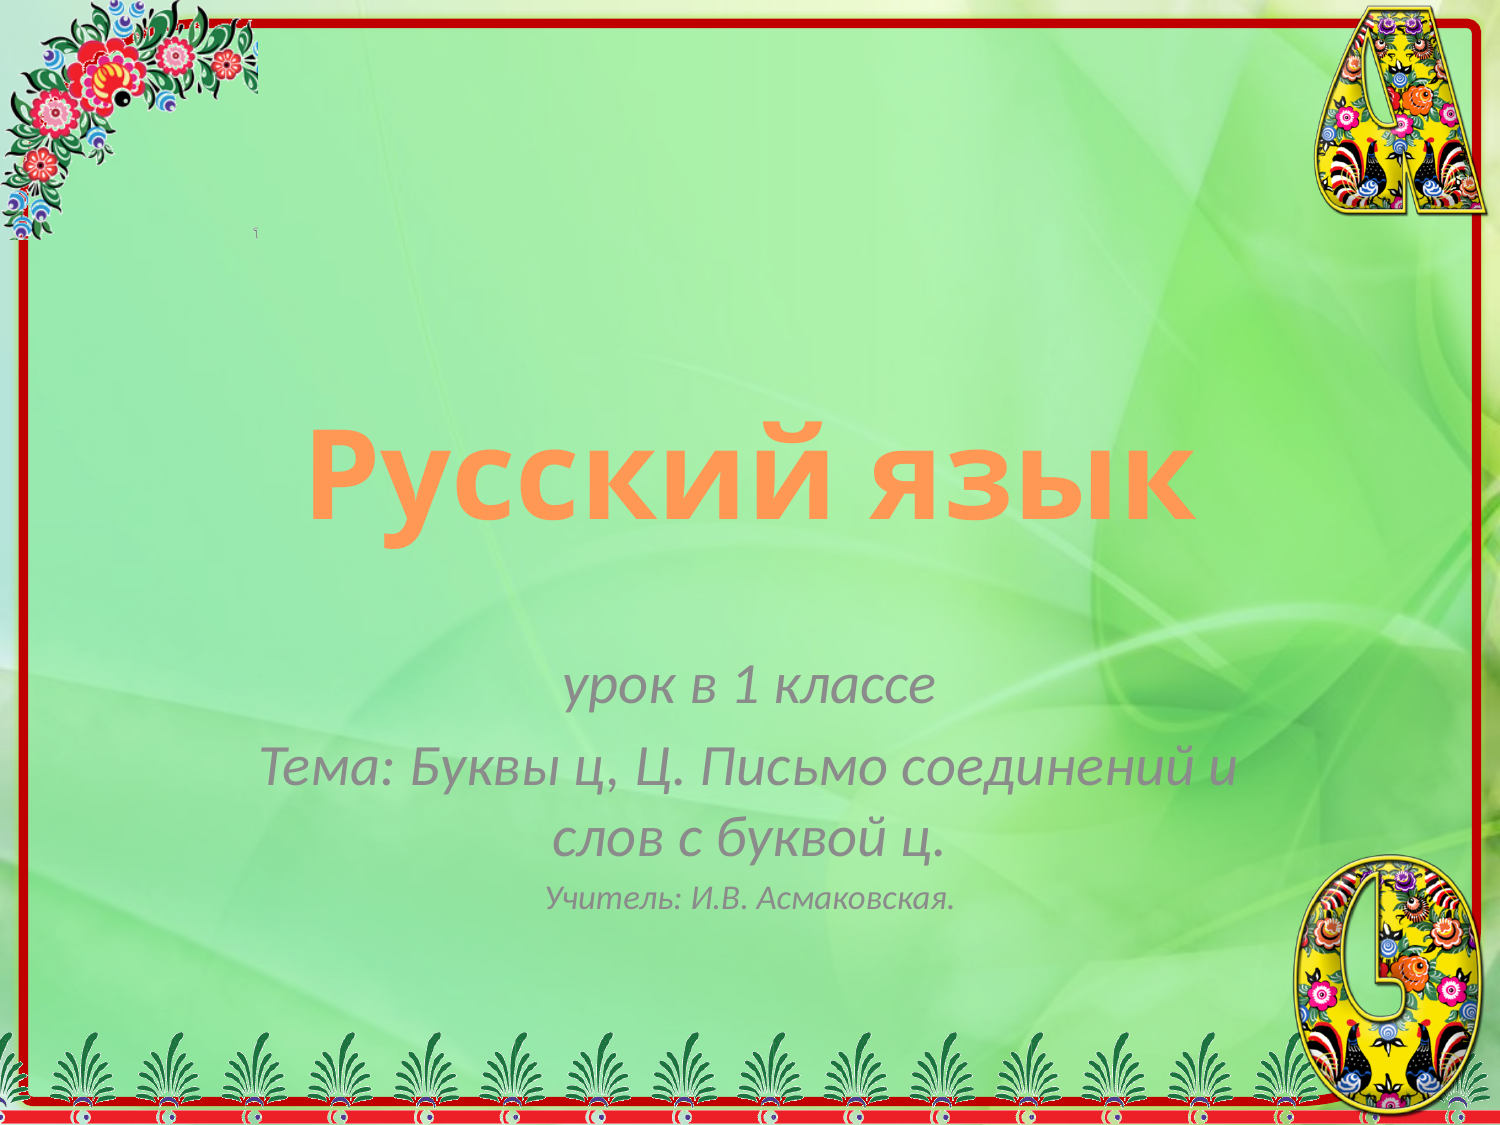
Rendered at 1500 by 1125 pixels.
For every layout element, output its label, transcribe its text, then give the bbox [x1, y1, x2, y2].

title Русский язык [112, 349, 1388, 591]
picture [0, 0, 1500, 1125]
subtitle урок в 1 классе Тема: Буквы ц, Ц. Письмо соединений и слов с буквой ц. Учитель: И.В. Асмаковская. [225, 637, 1275, 925]
